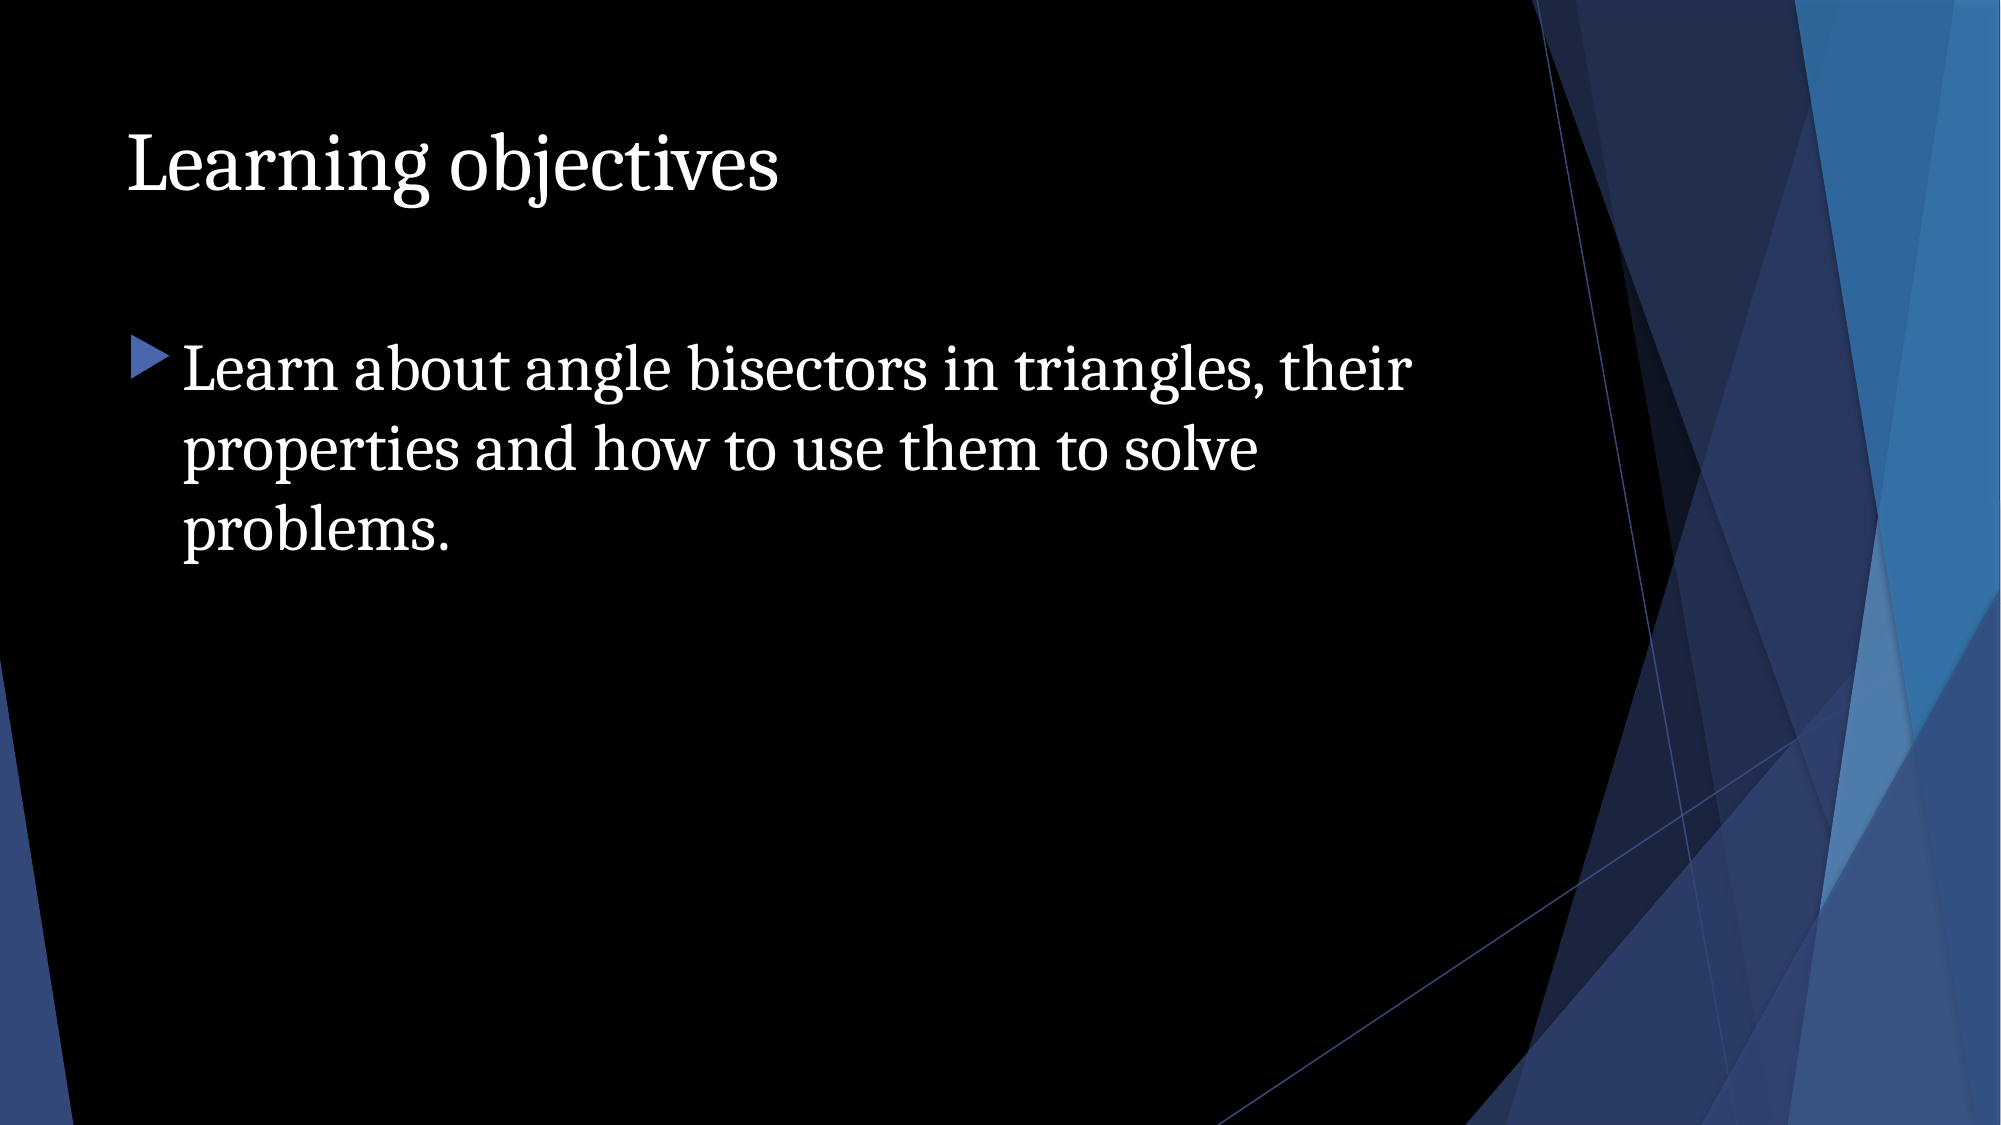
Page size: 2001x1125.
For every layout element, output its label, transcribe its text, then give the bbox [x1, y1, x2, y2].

list Learn about angle bisectors in triangles, their properties and how to use them to solve problems. [111, 316, 1522, 954]
title Learning objectives [111, 99, 1522, 316]
